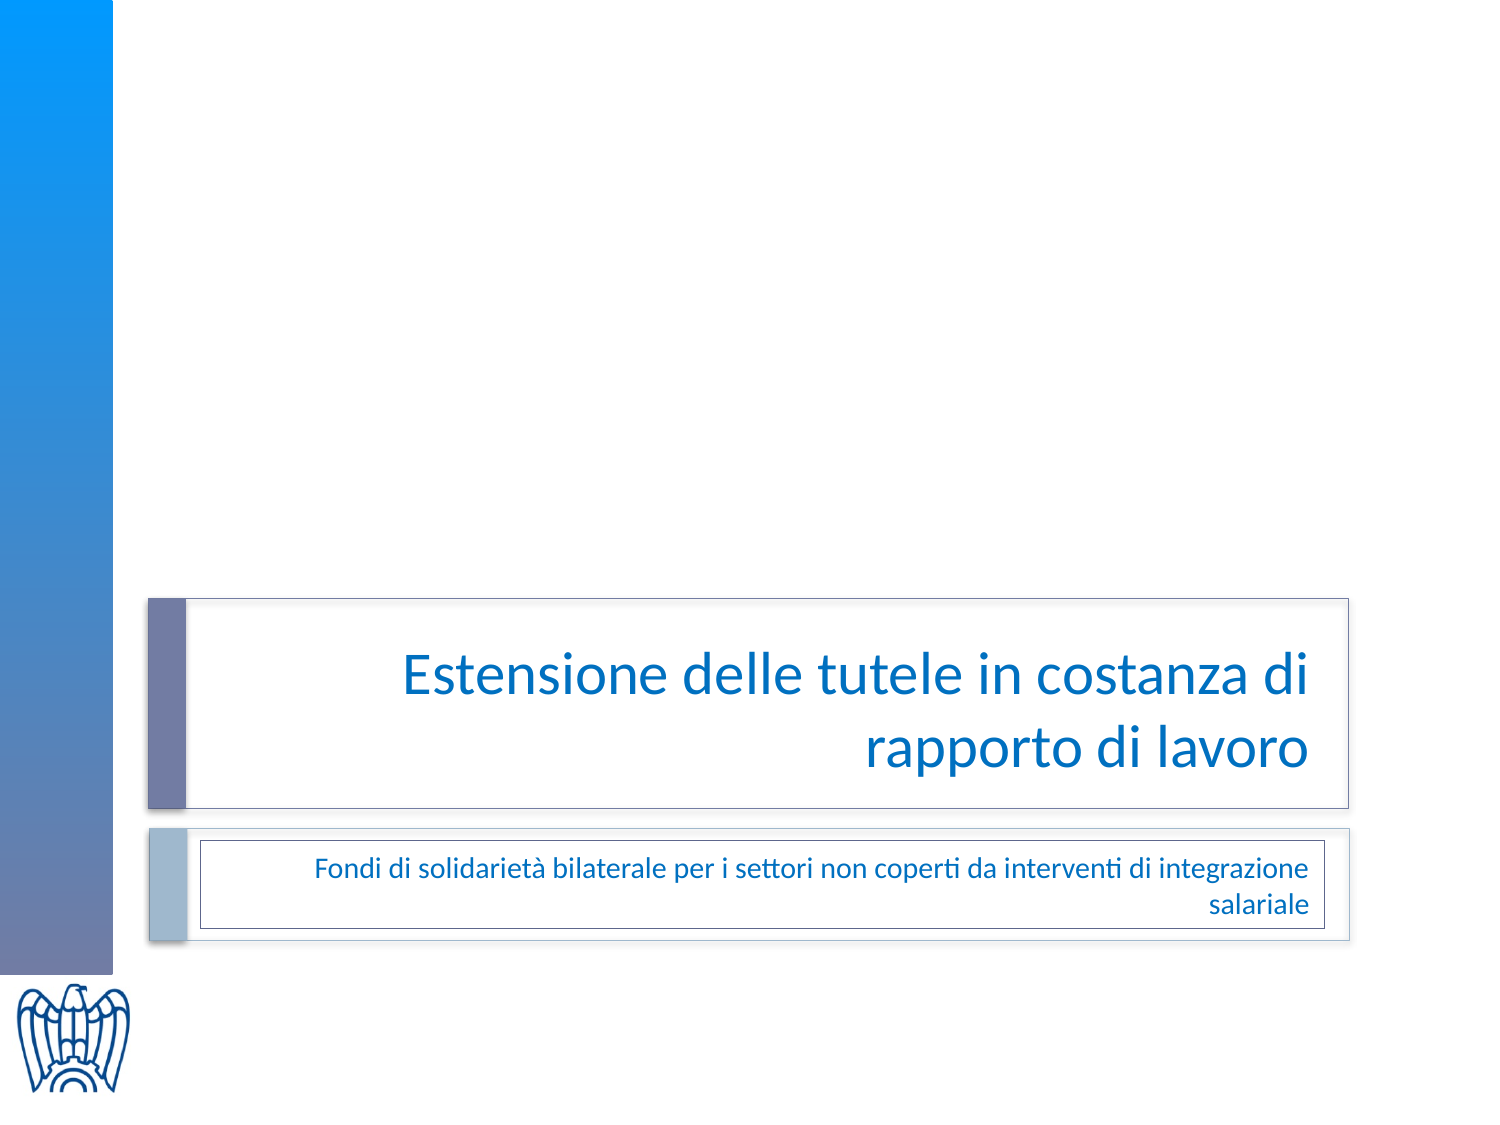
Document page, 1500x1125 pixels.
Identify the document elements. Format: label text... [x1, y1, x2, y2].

picture [0, 974, 134, 1113]
text_box [0, 0, 113, 974]
title Estensione delle tutele in costanza di rapporto di lavoro [200, 626, 1325, 789]
subtitle Fondi di solidarietà bilaterale per i settori non coperti da interventi di integrazione salariale [200, 840, 1325, 929]
